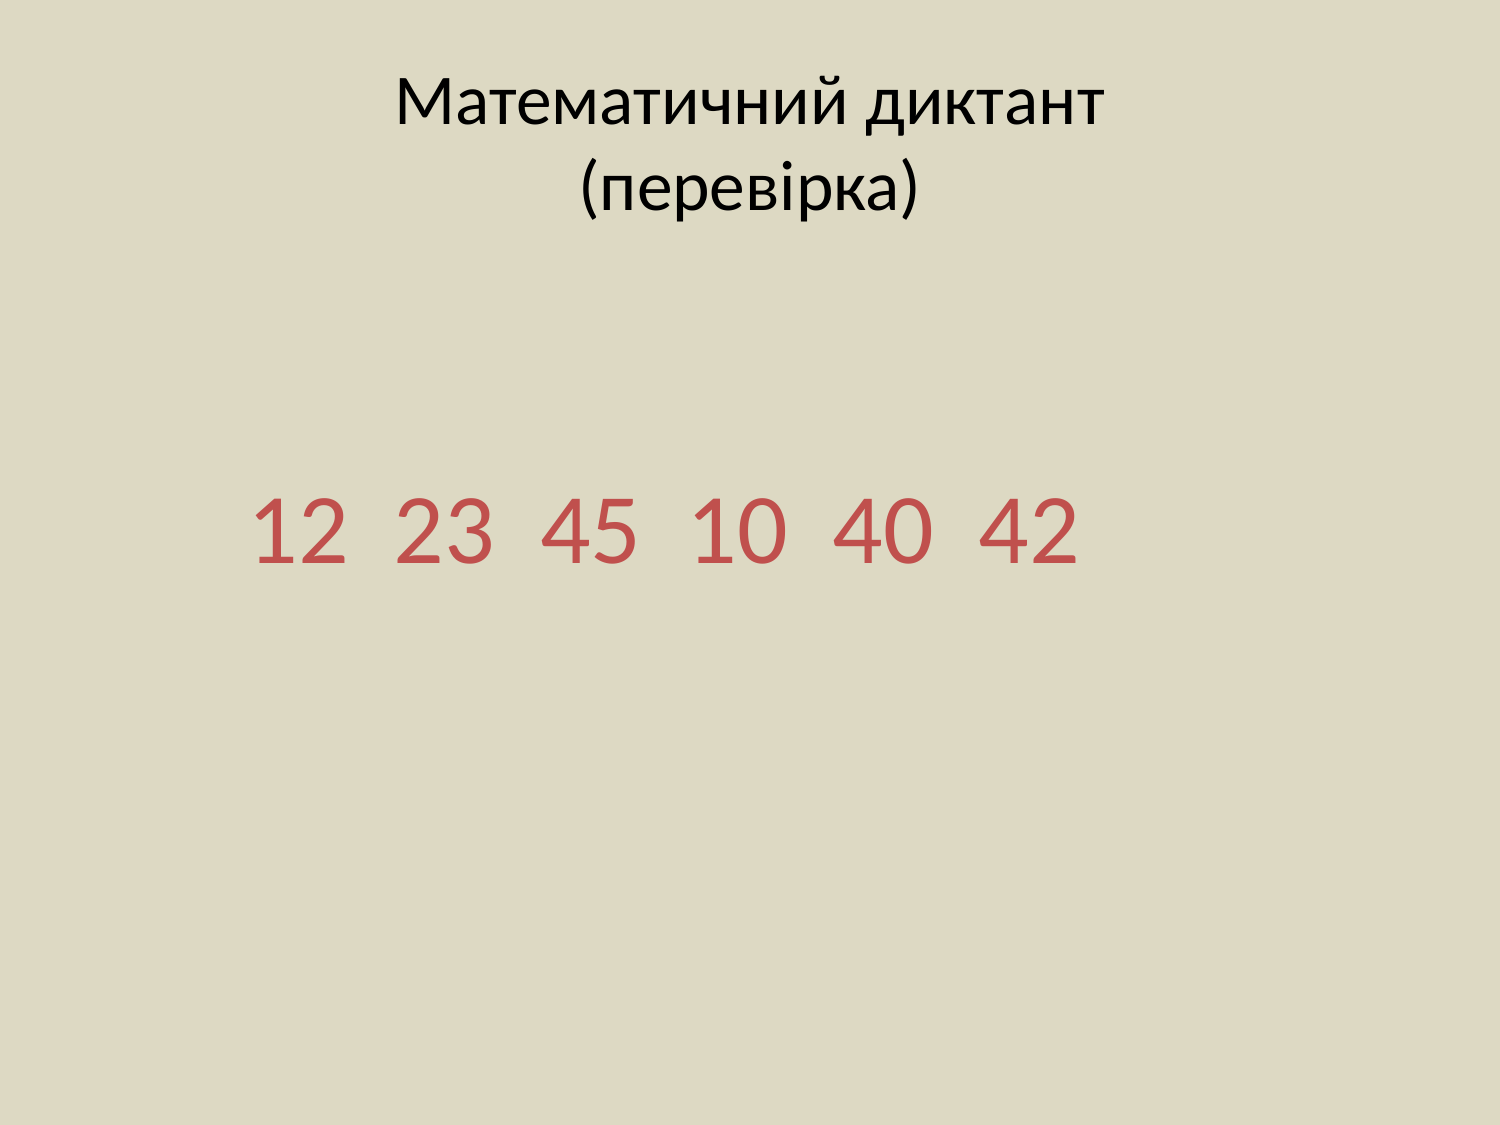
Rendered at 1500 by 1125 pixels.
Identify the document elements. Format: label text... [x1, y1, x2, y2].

title Математичний диктант (перевірка) [75, 45, 1425, 233]
list 12 23 45 10 40 42 [75, 262, 1425, 1005]
